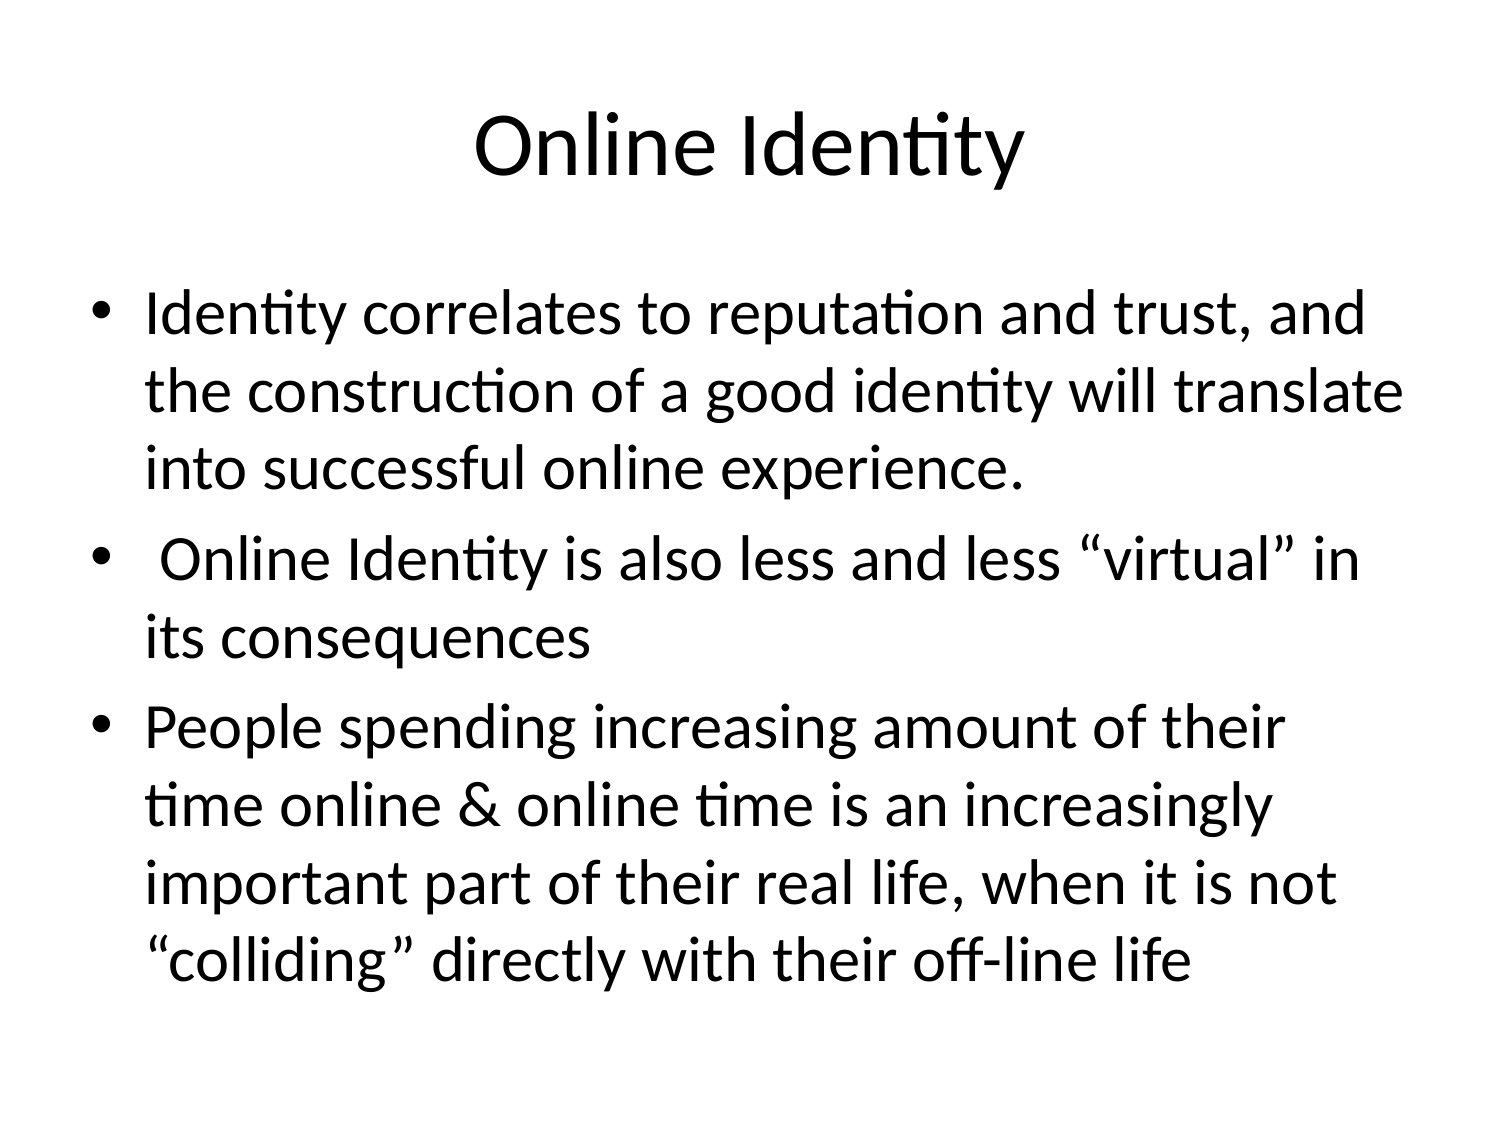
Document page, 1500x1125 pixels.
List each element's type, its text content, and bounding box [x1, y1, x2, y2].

list Identity correlates to reputation and trust, and the construction of a good identity will translate into successful online experience. Online Identity is also less and less “virtual” in its consequences People spending increasing amount of their time online & online time is an increasingly important part of their real life, when it is not “colliding” directly with their off-line life [75, 262, 1425, 1005]
title Online Identity [75, 45, 1425, 233]
